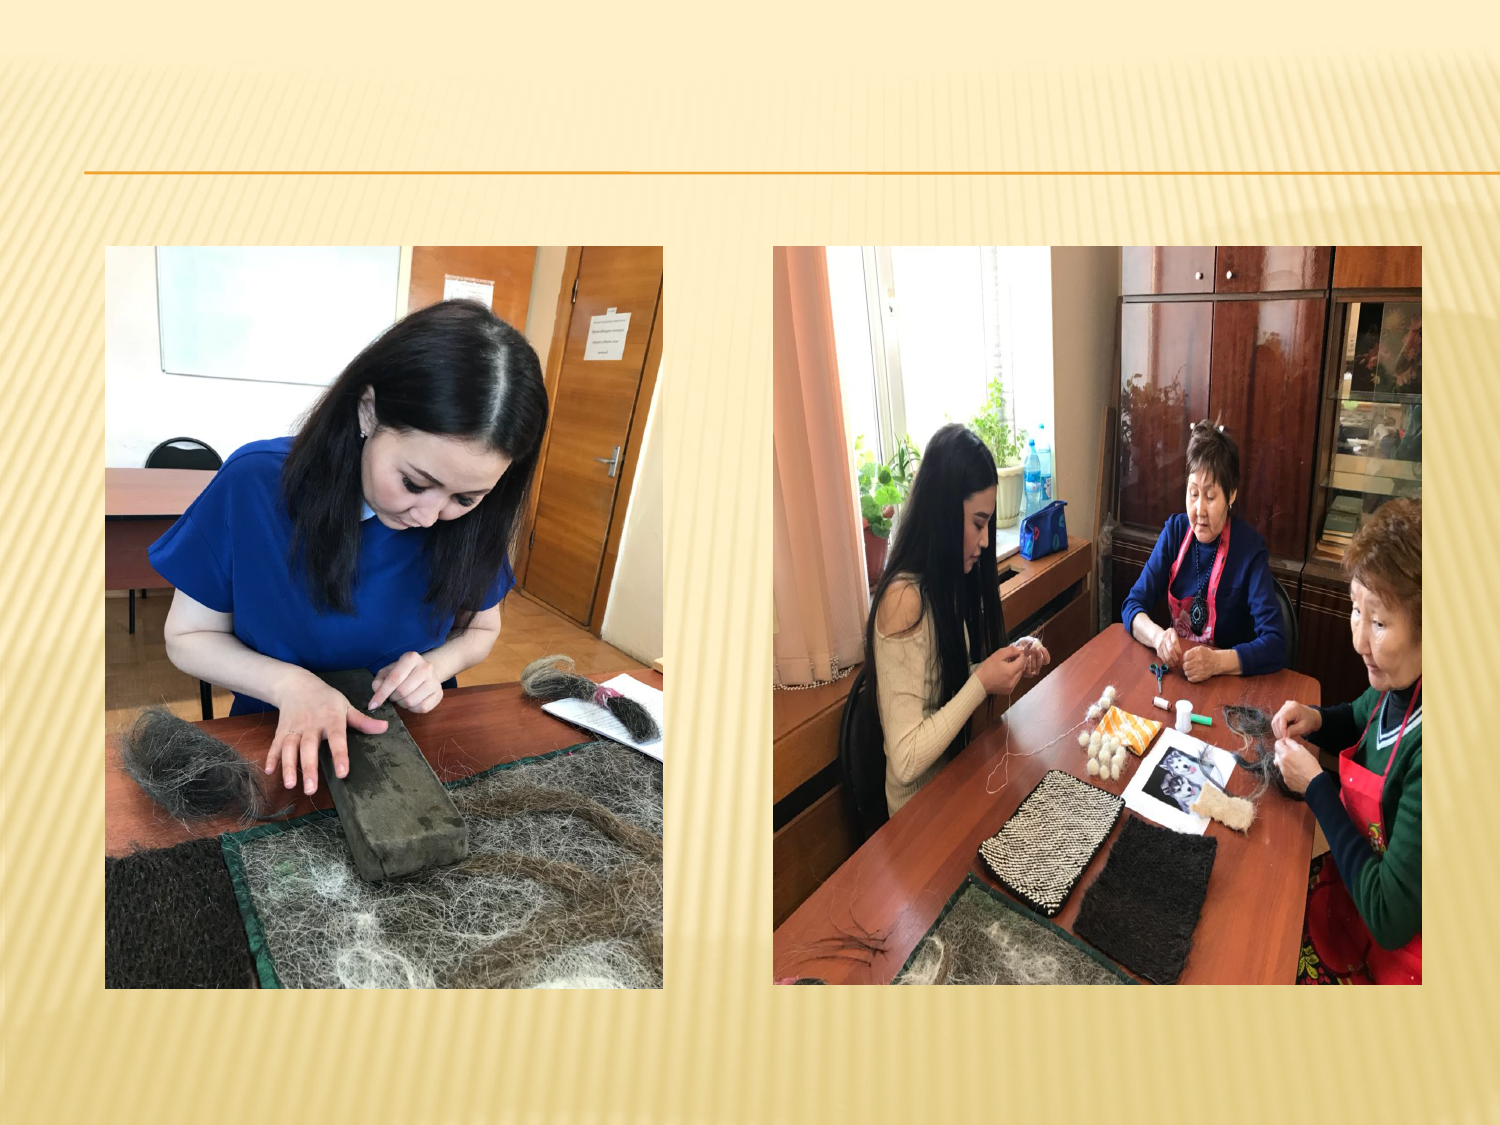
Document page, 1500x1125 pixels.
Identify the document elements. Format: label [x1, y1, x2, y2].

list [105, 245, 663, 989]
picture [773, 245, 1423, 985]
